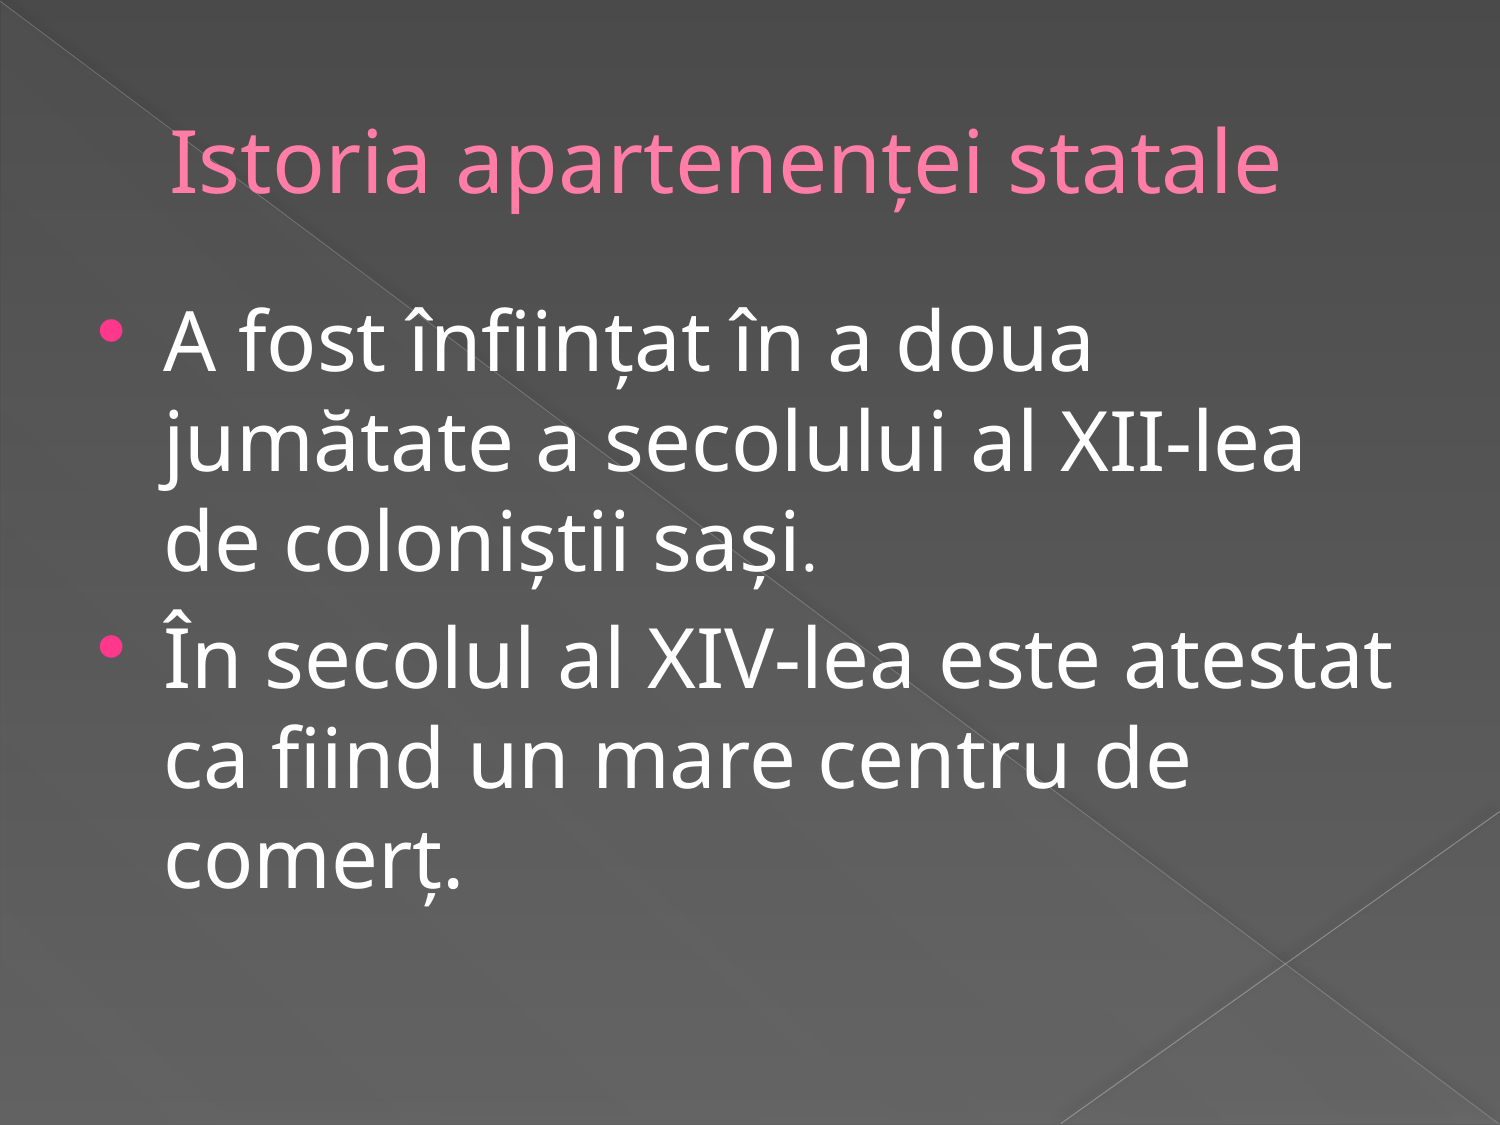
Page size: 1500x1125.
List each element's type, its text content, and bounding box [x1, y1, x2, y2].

title Istoria apartenenței statale [75, 43, 1425, 274]
list A fost înființat în a doua jumătate a secolului al XII-lea de coloniștii sași. În secolul al XIV-lea este atestat ca fiind un mare centru de comerț. [75, 281, 1425, 1059]
